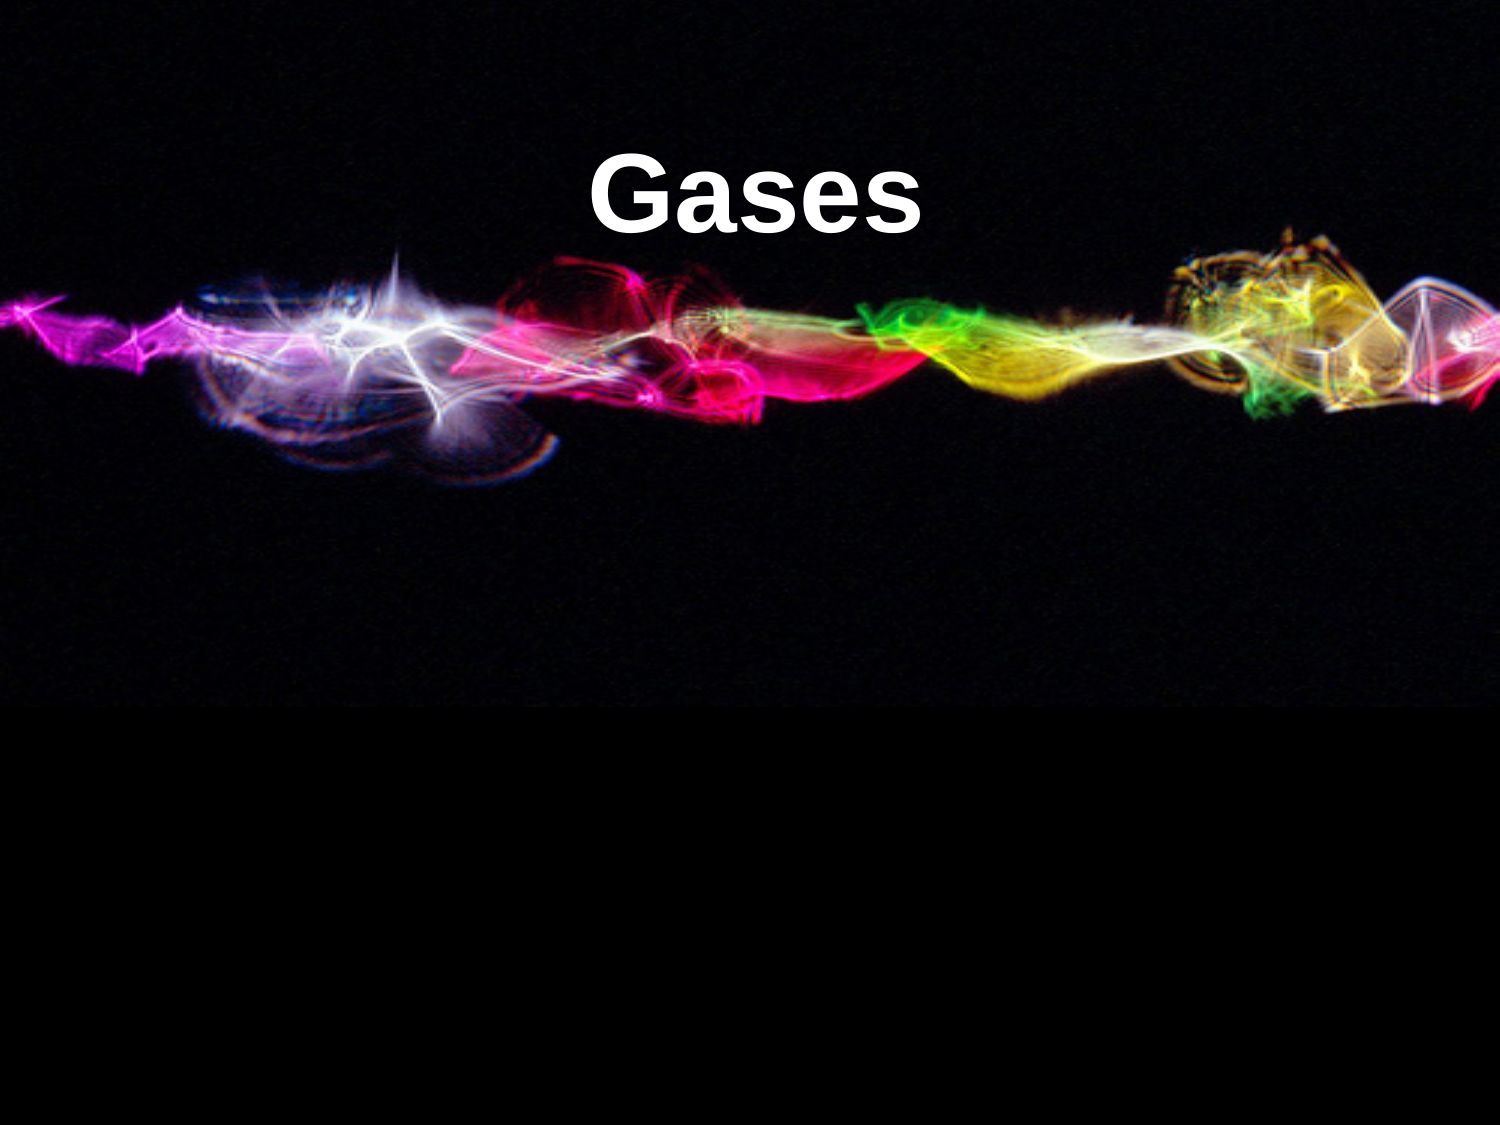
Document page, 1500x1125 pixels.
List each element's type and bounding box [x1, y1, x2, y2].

picture [0, 0, 1500, 707]
